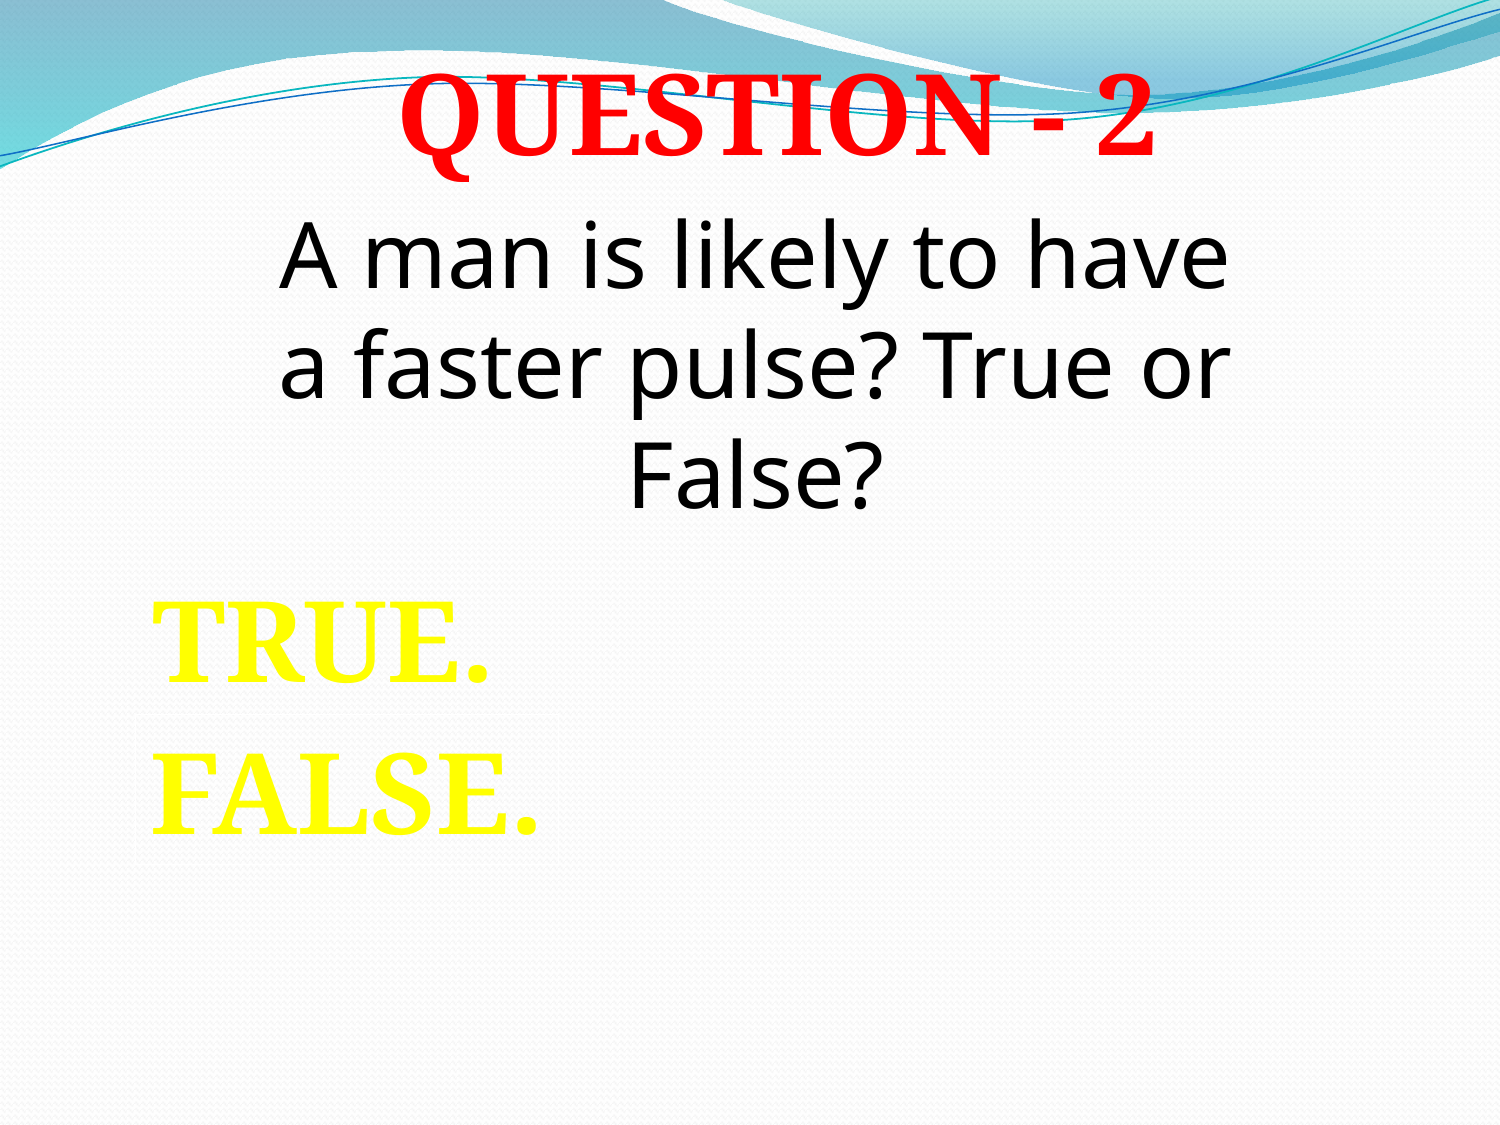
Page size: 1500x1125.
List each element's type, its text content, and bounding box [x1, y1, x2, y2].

text_box True. [137, 562, 510, 713]
text_box False. [135, 714, 559, 865]
text_box Question - 2 [381, 35, 1174, 186]
text_box A man is likely to have a faster pulse? True or False? [234, 189, 1278, 535]
